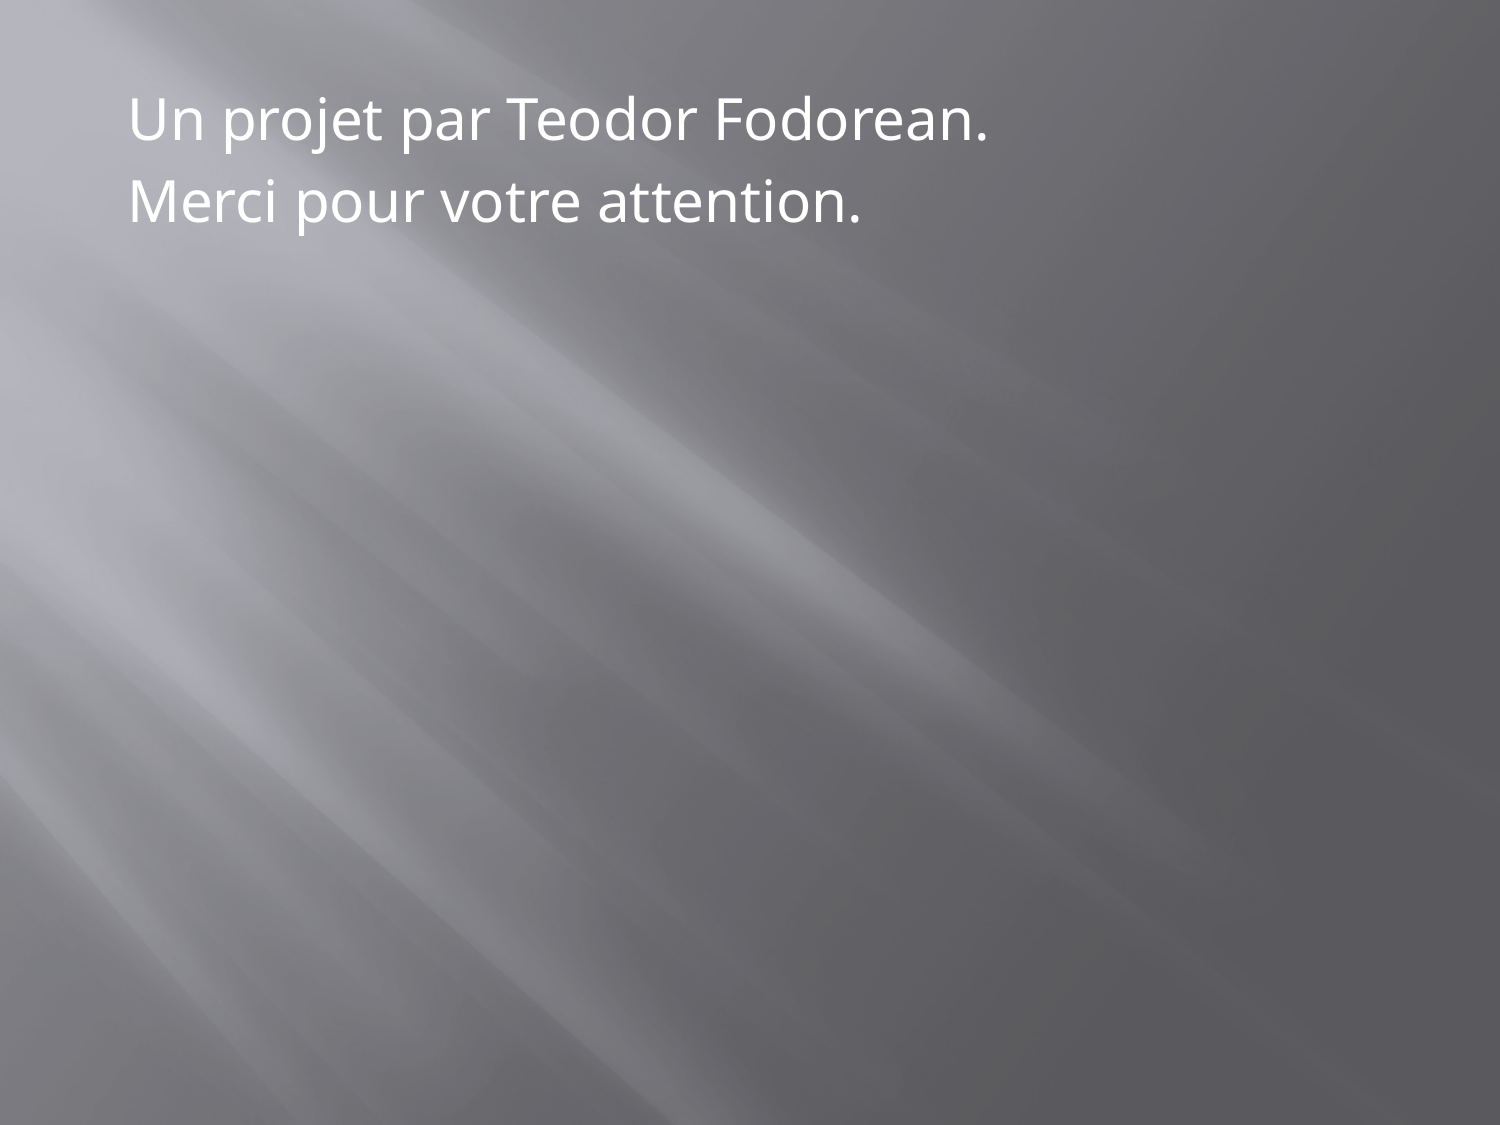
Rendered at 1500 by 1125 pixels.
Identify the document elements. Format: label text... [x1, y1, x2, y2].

list Un projet par Teodor Fodorean. Merci pour votre attention. [75, 75, 1425, 1035]
